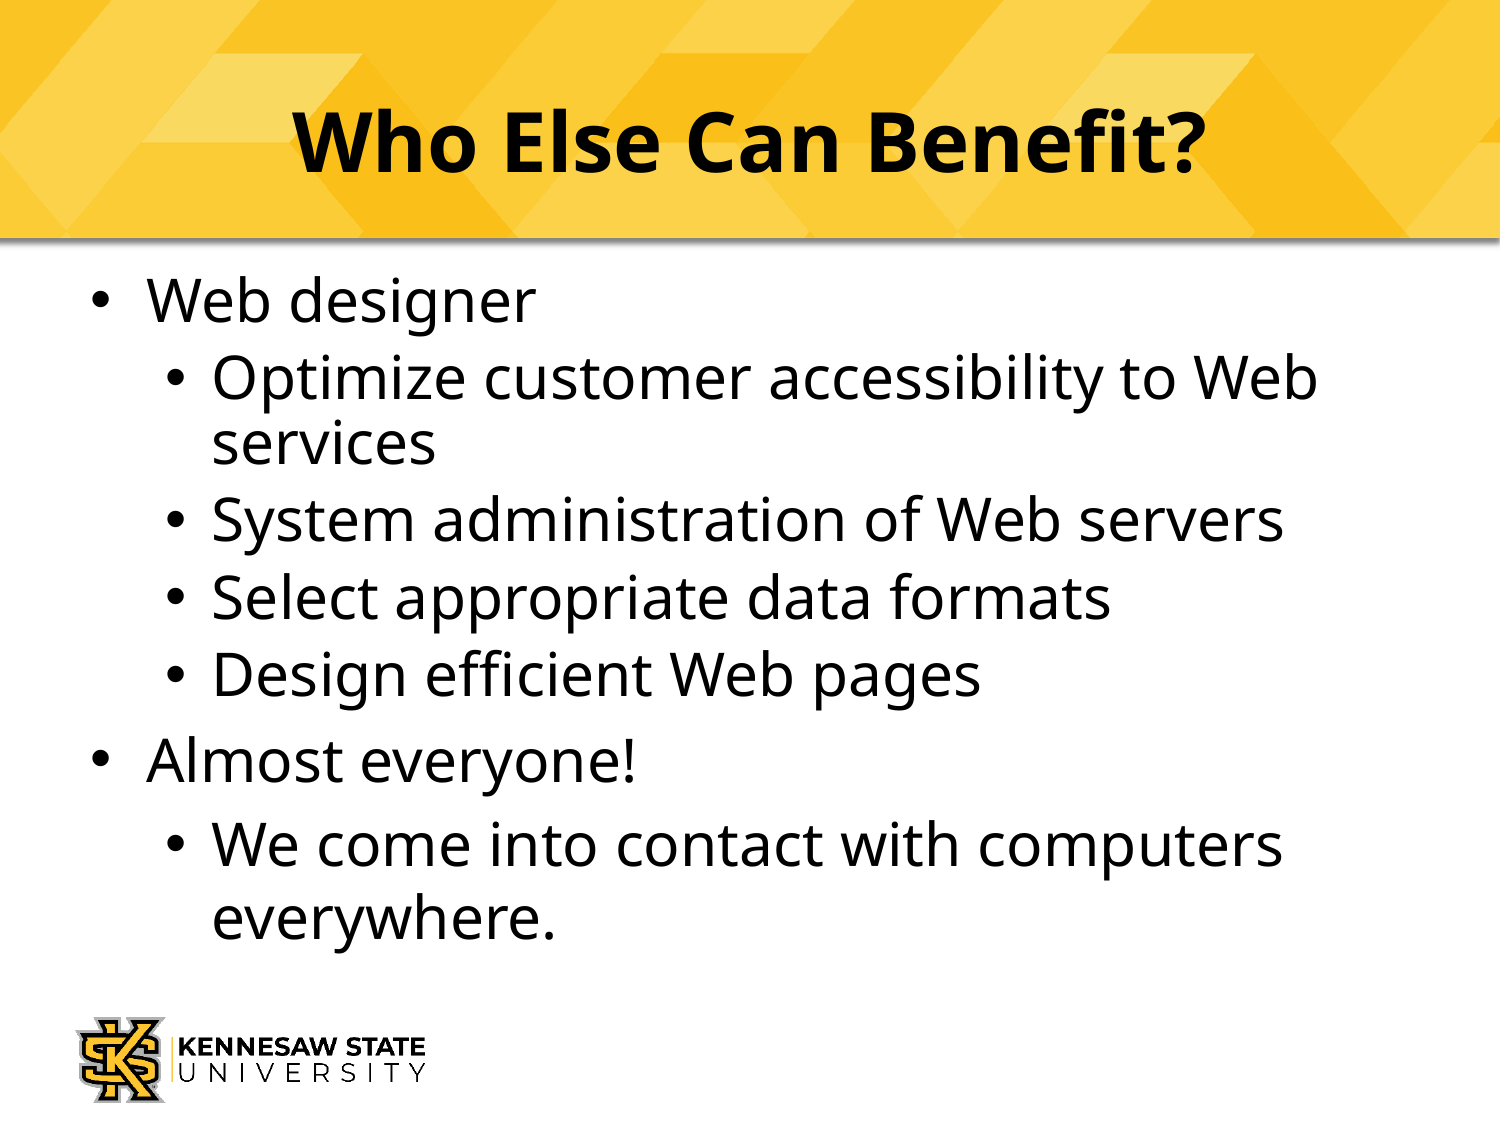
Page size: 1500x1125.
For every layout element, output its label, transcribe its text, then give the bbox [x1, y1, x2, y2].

list Web designer Optimize customer accessibility to Web services System administration of Web servers Select appropriate data formats Design efficient Web pages Almost everyone! We come into contact with computers everywhere. [75, 262, 1425, 1005]
title Who Else Can Benefit? [75, 45, 1425, 233]
picture [0, 0, 1500, 251]
picture [75, 1017, 425, 1103]
